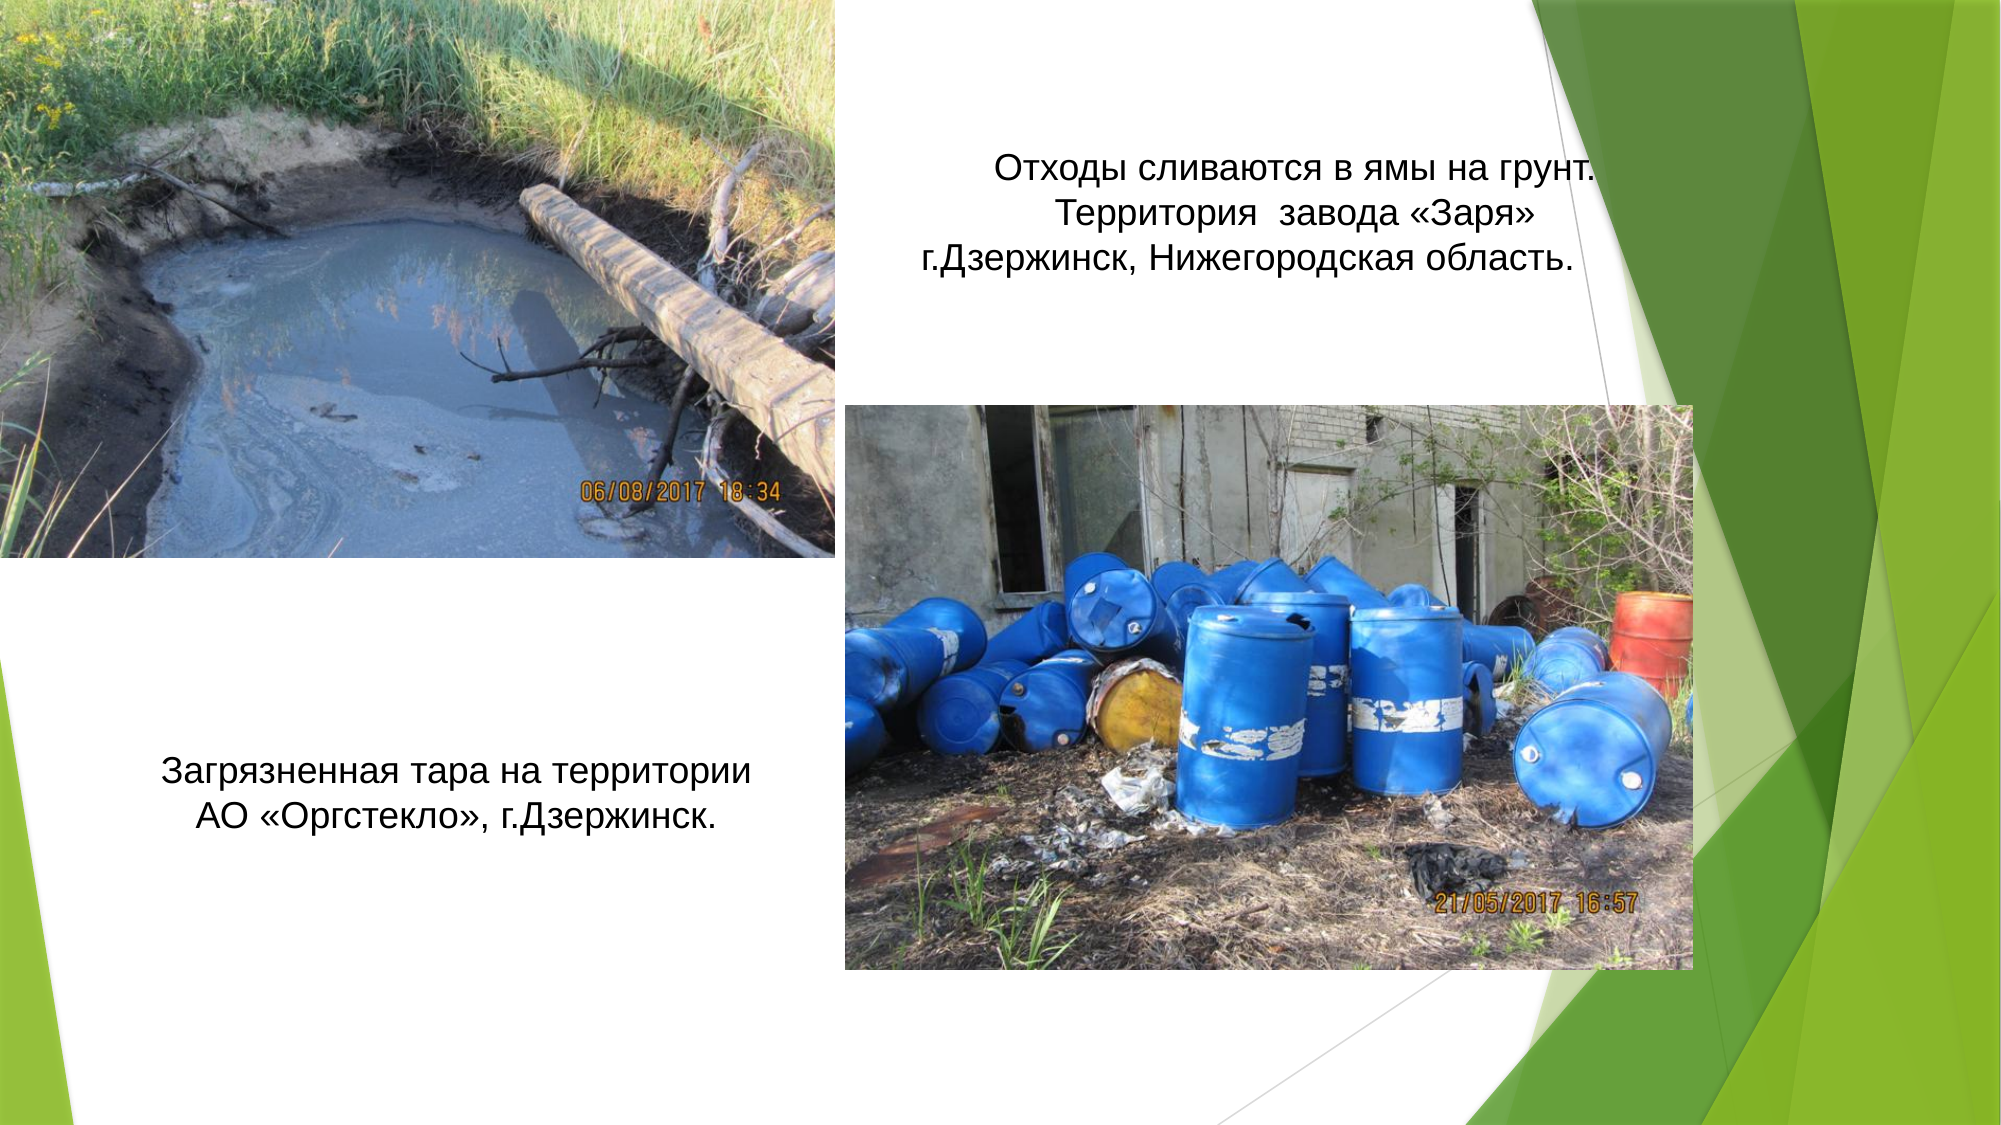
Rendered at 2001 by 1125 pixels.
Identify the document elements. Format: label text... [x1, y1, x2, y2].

text_box Загрязненная тара на территории АО «Оргстекло», г.Дзержинск. [129, 739, 784, 844]
picture [0, 0, 835, 559]
picture [845, 404, 1693, 970]
text_box Отходы сливаются в ямы на грунт. Территория завода «Заря» г.Дзержинск, Нижегородская область. [868, 135, 1629, 286]
